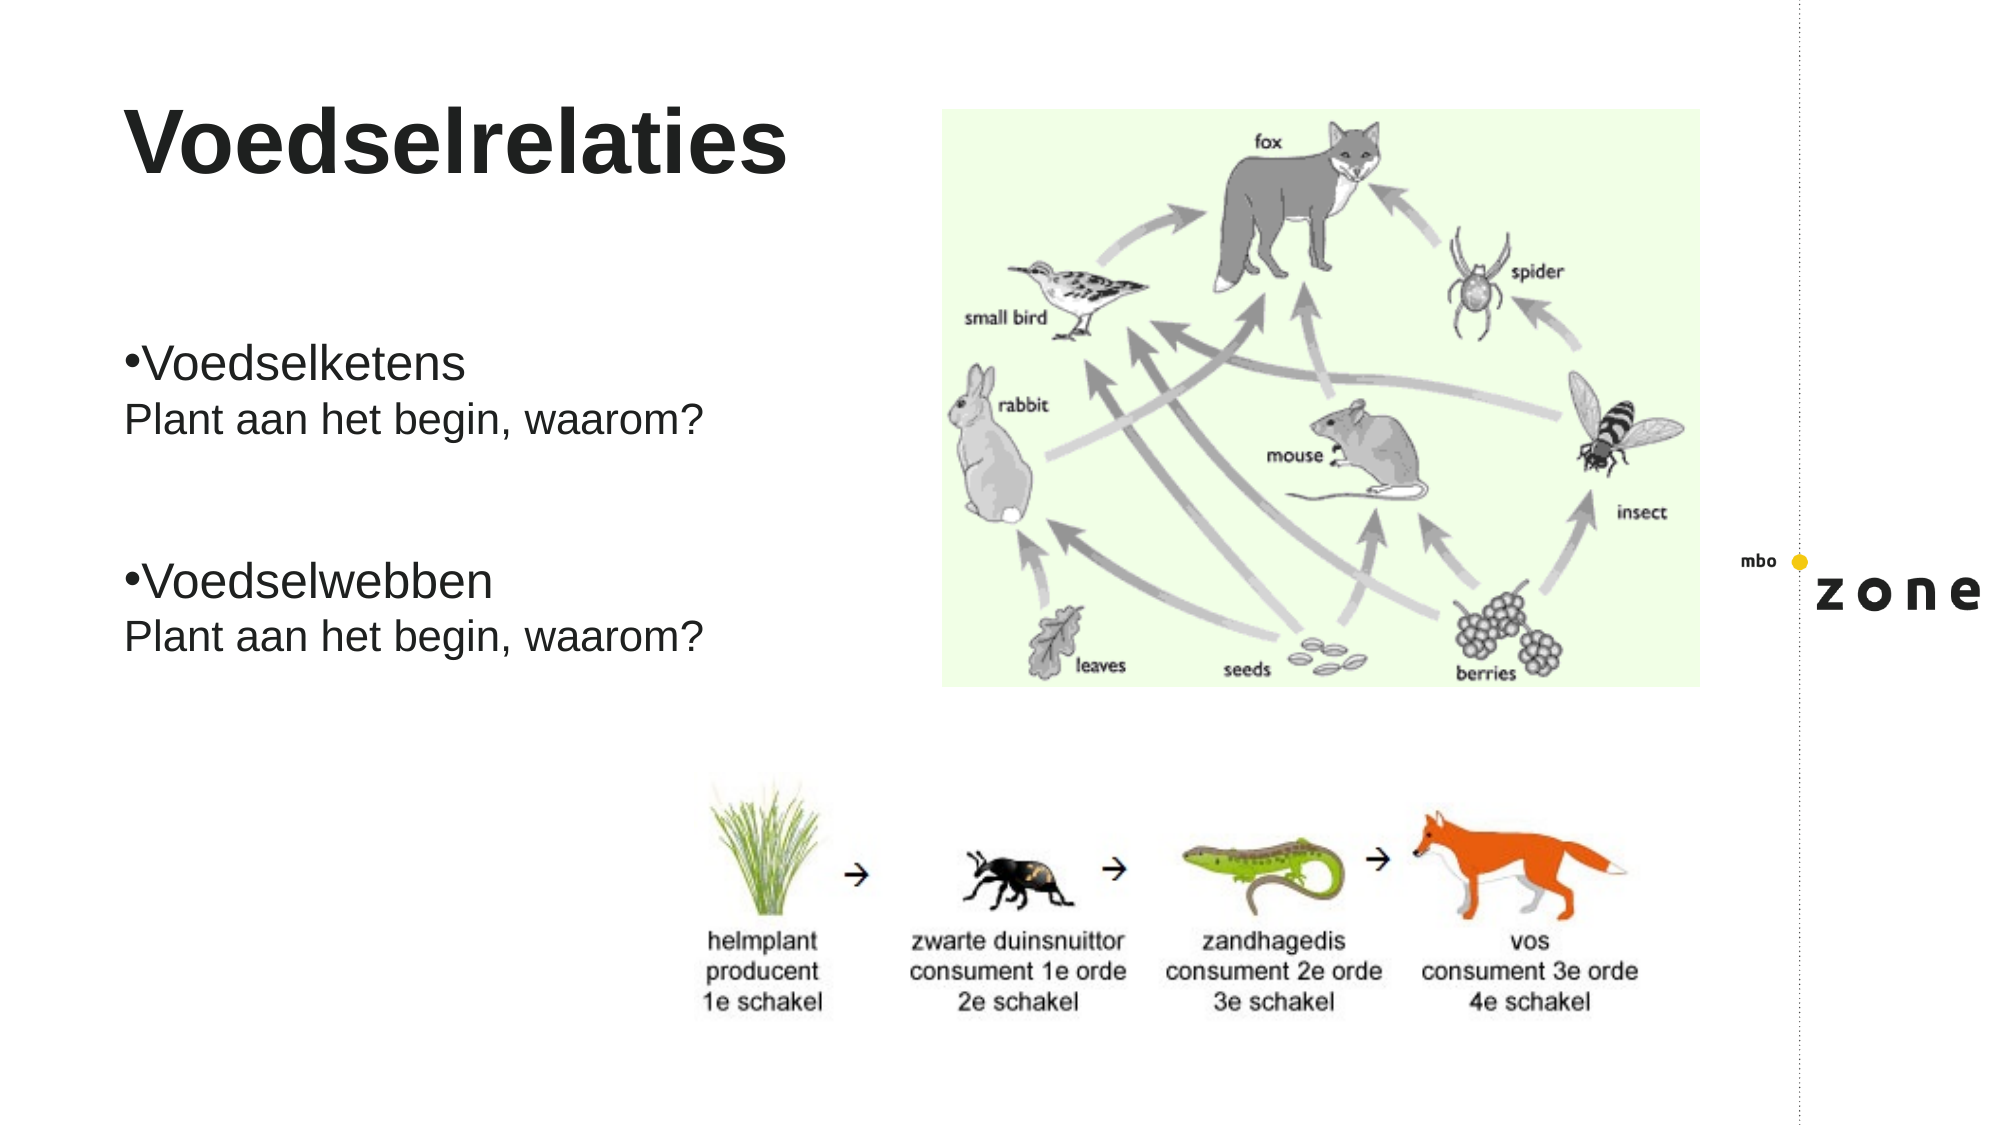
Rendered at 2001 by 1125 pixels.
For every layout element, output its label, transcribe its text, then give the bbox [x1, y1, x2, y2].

title Voedselrelaties [124, 94, 1607, 270]
list Voedselketens Plant aan het begin, waarom? Voedselwebben Plant aan het begin, waarom? [124, 270, 1418, 985]
picture [694, 0, 2001, 1125]
